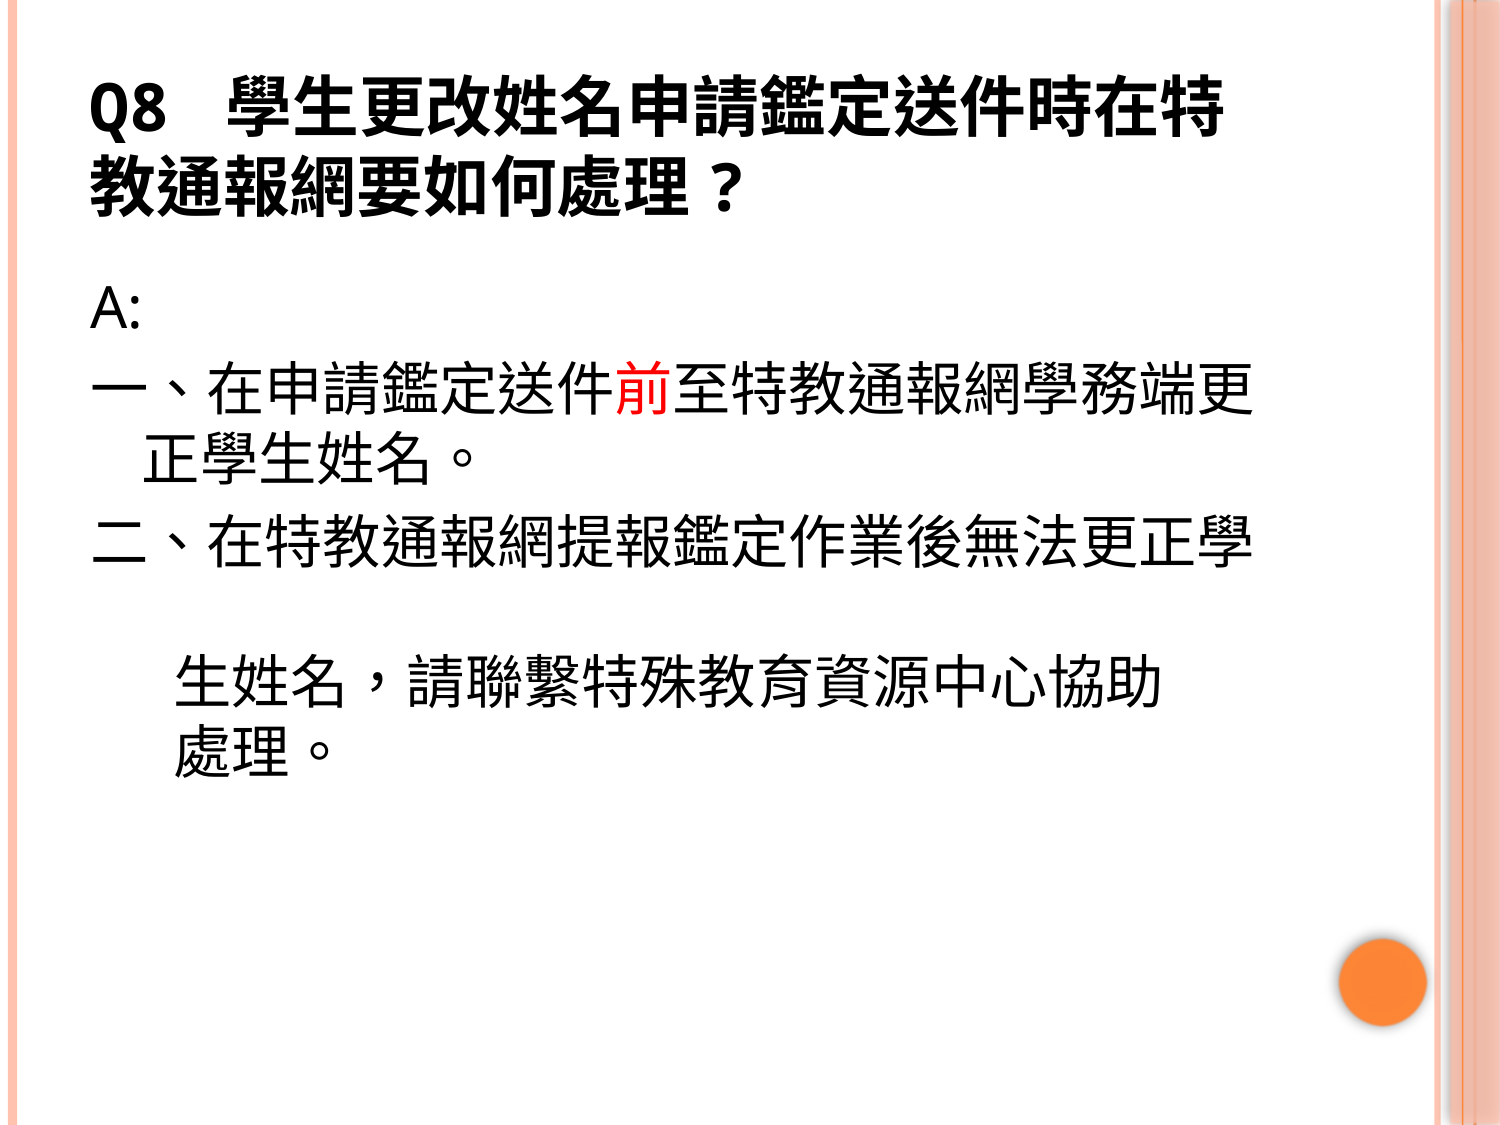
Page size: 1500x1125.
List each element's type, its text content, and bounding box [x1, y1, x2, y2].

list A: 一、在申請鑑定送件前至特教通報網學務端更 正學生姓名。 二、在特教通報網提報鑑定作業後無法更正學 生姓名，請聯繫特殊教育資源中心協助 處理。 [75, 262, 1300, 1062]
title Q8 學生更改姓名申請鑑定送件時在特教通報網要如何處理? [75, 45, 1300, 233]
